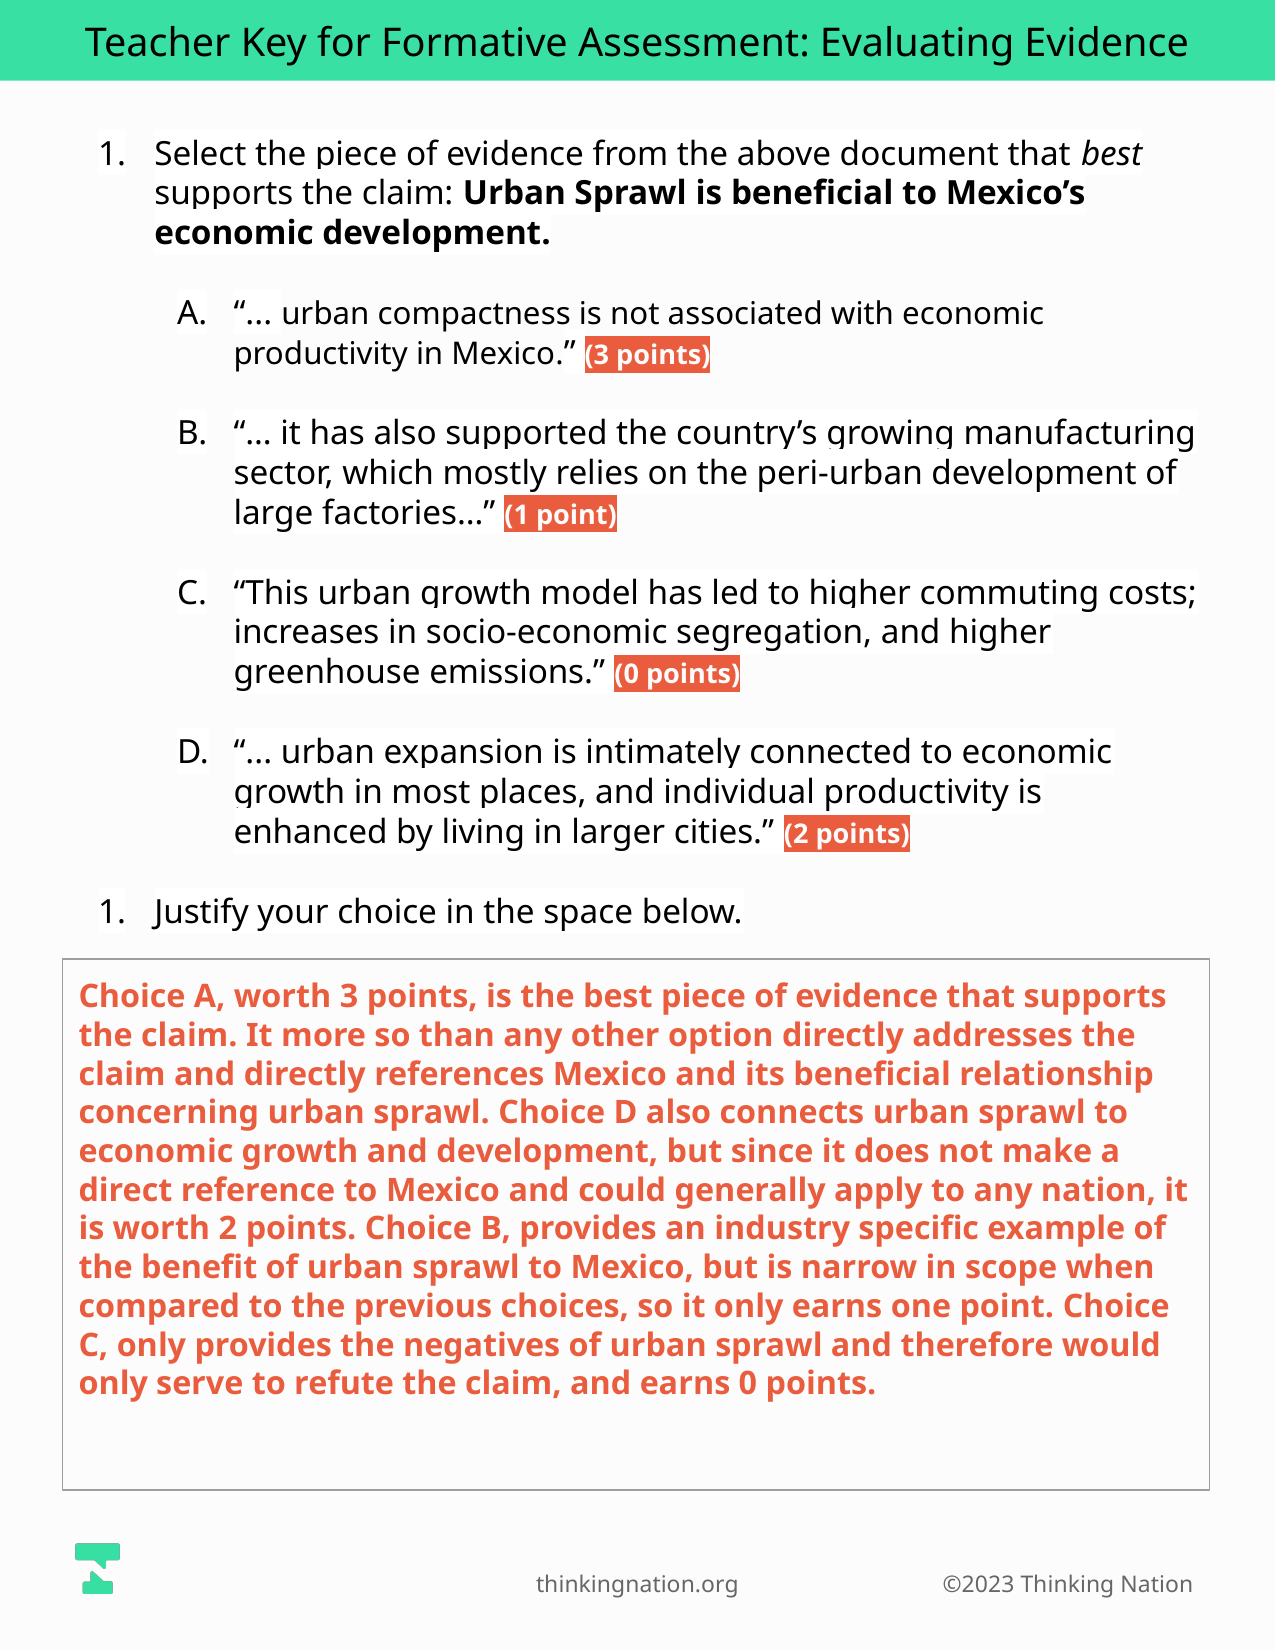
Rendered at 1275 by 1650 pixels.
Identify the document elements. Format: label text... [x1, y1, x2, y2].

text_box thinkingnation.org [486, 1553, 789, 1605]
text_box ©2023 Thinking Nation [907, 1553, 1210, 1605]
text_box Select the piece of evidence from the above document that best supports the claim: Urban Sprawl is beneficial to Mexico’s economic development. “... urban compactness is not associated with economic productivity in Mexico.” (3 points) “… it has also supported the country’s growing manufacturing sector, which mostly relies on the peri-urban development of large factories…” (1 point) “This urban growth model has led to higher commuting costs; increases in socio-economic segregation, and higher greenhouse emissions.” (0 points) “... urban expansion is intimately connected to economic growth in most places, and individual productivity is enhanced by living in larger cities.” (2 points) Justify your choice in the space below. [64, 120, 1211, 917]
text_box Choice A, worth 3 points, is the best piece of evidence that supports the claim. It more so than any other option directly addresses the claim and directly references Mexico and its beneficial relationship concerning urban sprawl. Choice D also connects urban sprawl to economic growth and development, but since it does not make a direct reference to Mexico and could generally apply to any nation, it is worth 2 points. Choice B, provides an industry specific example of the benefit of urban sprawl to Mexico, but is narrow in scope when compared to the previous choices, so it only earns one point. Choice C, only provides the negatives of urban sprawl and therefore would only serve to refute the claim, and earns 0 points. [62, 959, 1210, 1491]
text_box Teacher Key for Formative Assessment: Evaluating Evidence [0, 0, 1275, 81]
picture [62, 1533, 133, 1604]
